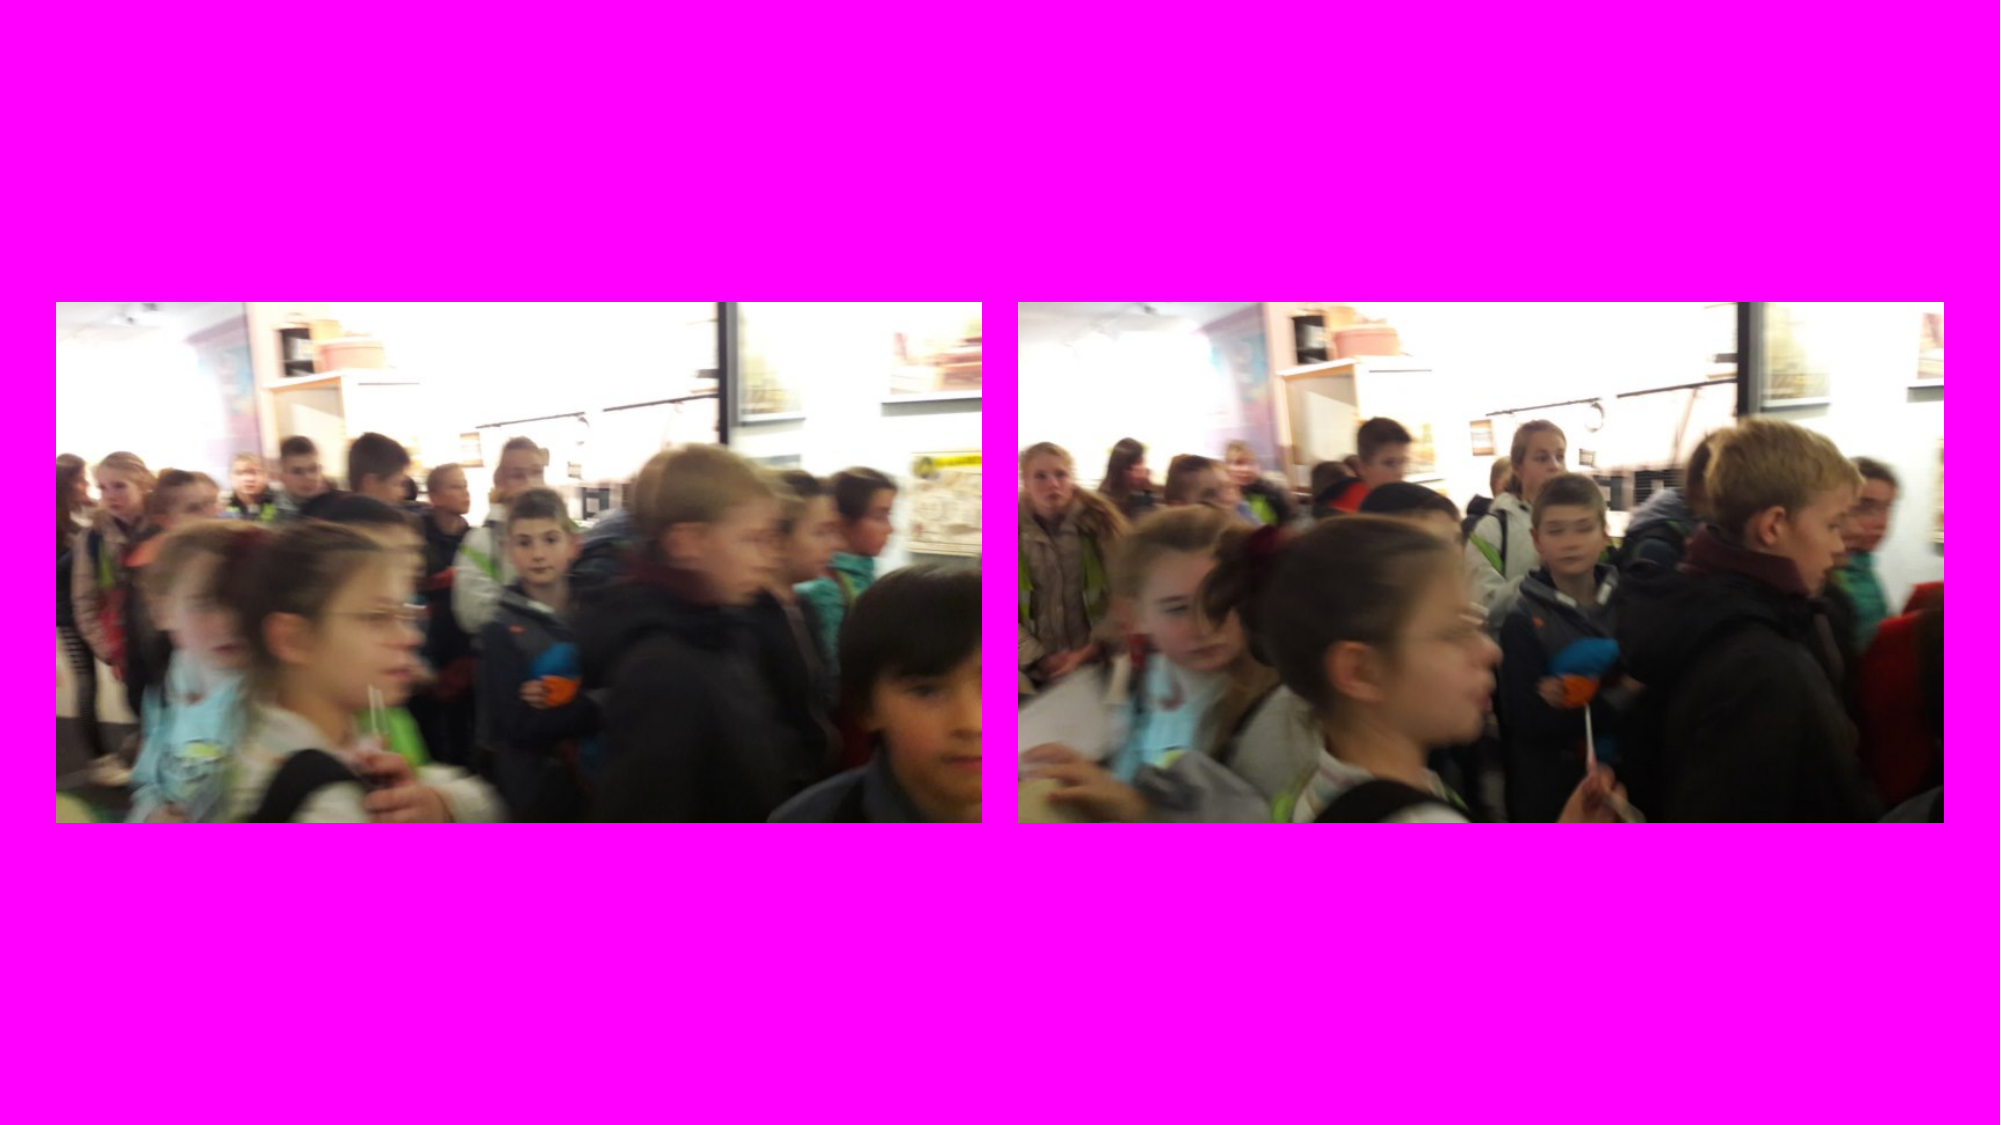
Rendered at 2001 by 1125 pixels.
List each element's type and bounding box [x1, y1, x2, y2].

picture [1018, 302, 1944, 823]
picture [56, 302, 982, 823]
